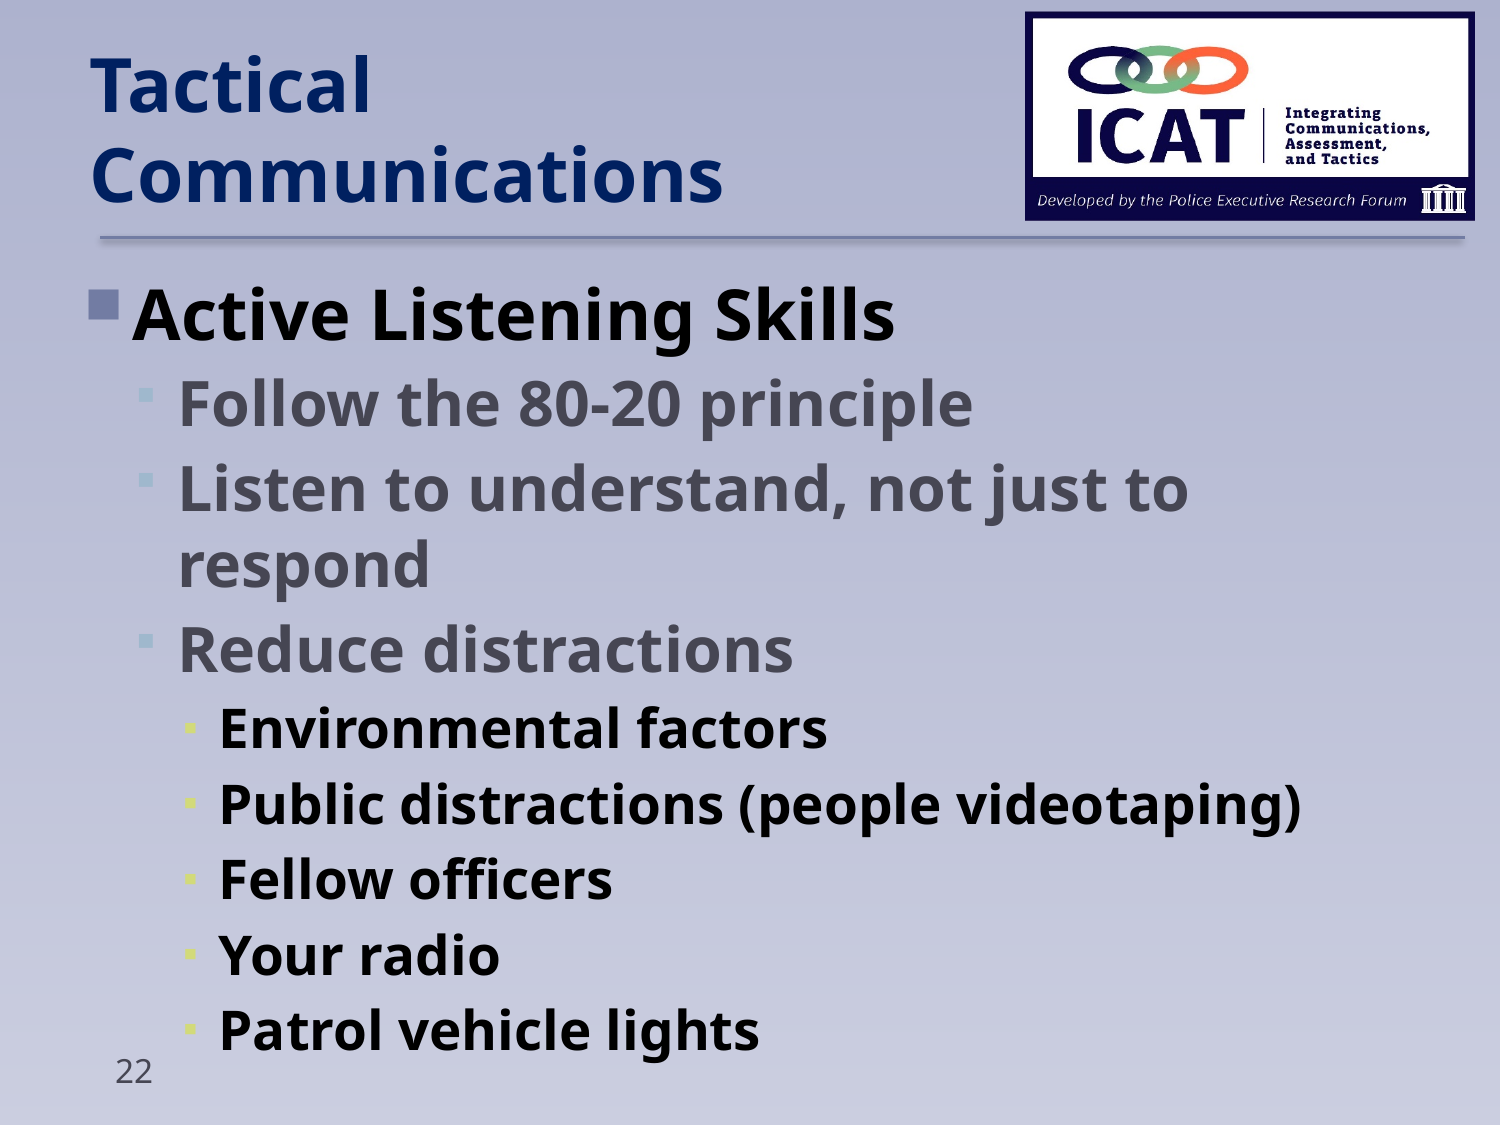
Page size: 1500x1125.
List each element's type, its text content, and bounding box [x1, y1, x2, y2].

slide_number 22 [100, 1073, 426, 1103]
list Active Listening Skills Follow the 80-20 principle Listen to understand, not just to respond Reduce distractions Environmental factors Public distractions (people videotaping) Fellow officers Your radio Patrol vehicle lights [50, 262, 1400, 1073]
picture [1024, 11, 1476, 221]
title Tactical Communications [75, 24, 1018, 225]
